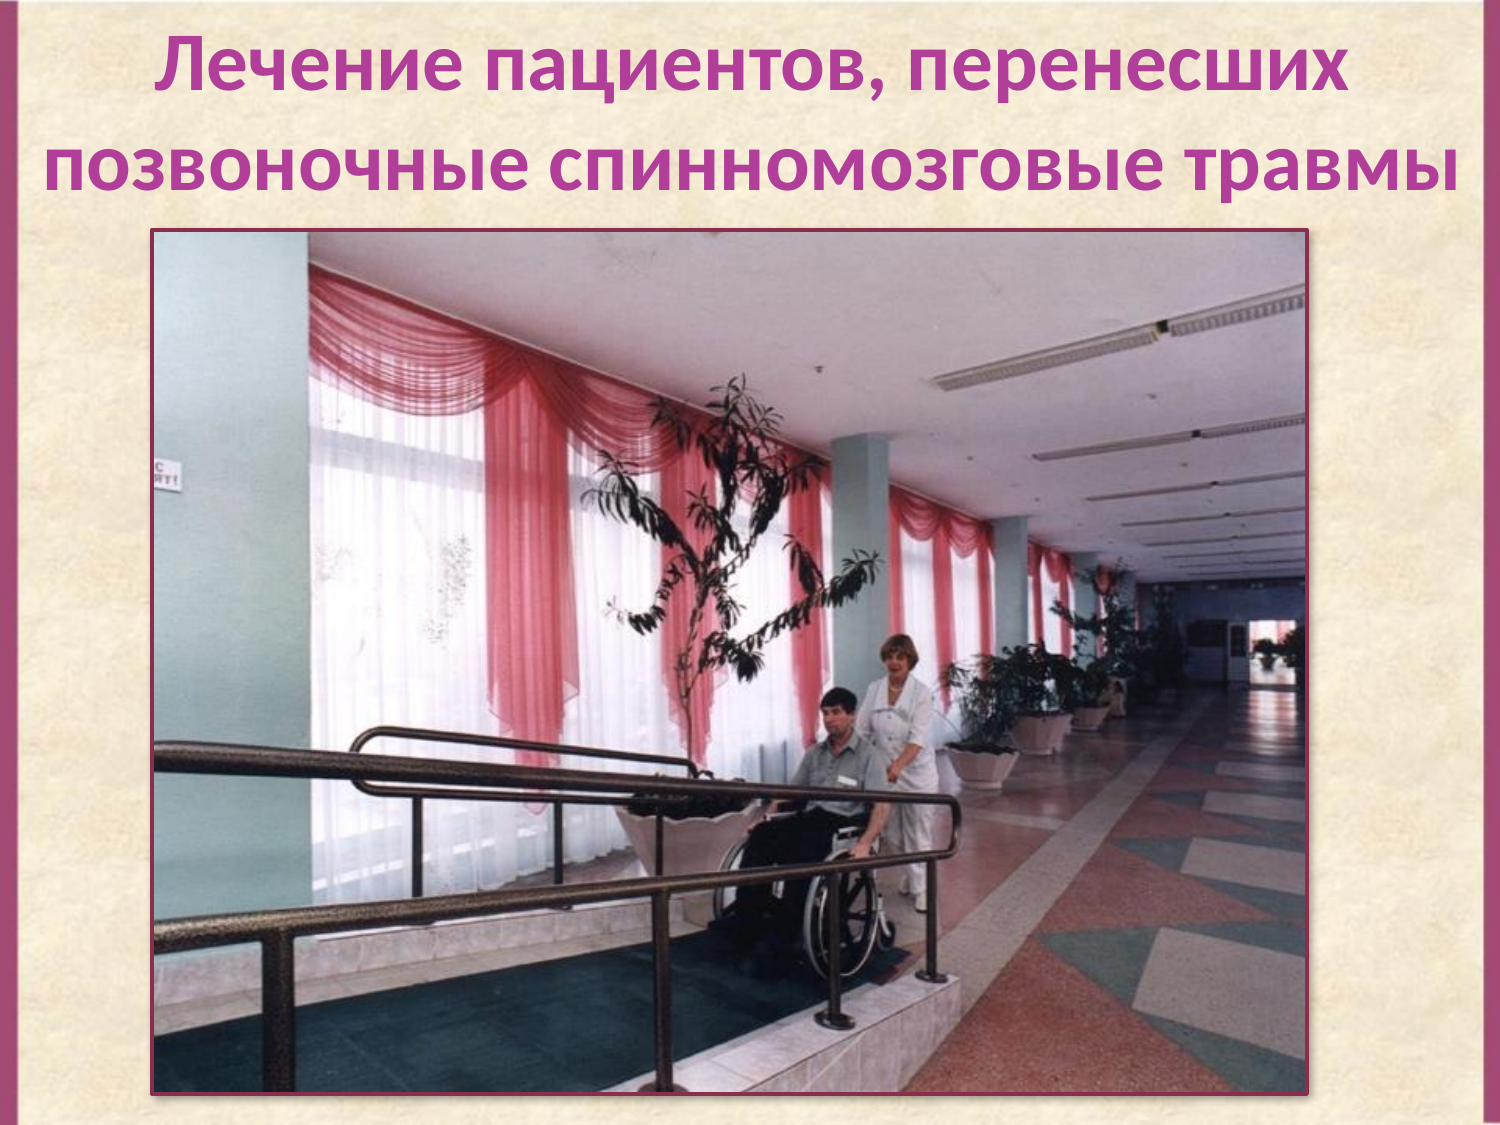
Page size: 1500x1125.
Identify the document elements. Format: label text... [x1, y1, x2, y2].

picture [0, 0, 1500, 1125]
text_box Лечение пациентов, перенесших позвоночные спинномозговые травмы [17, 0, 1489, 215]
